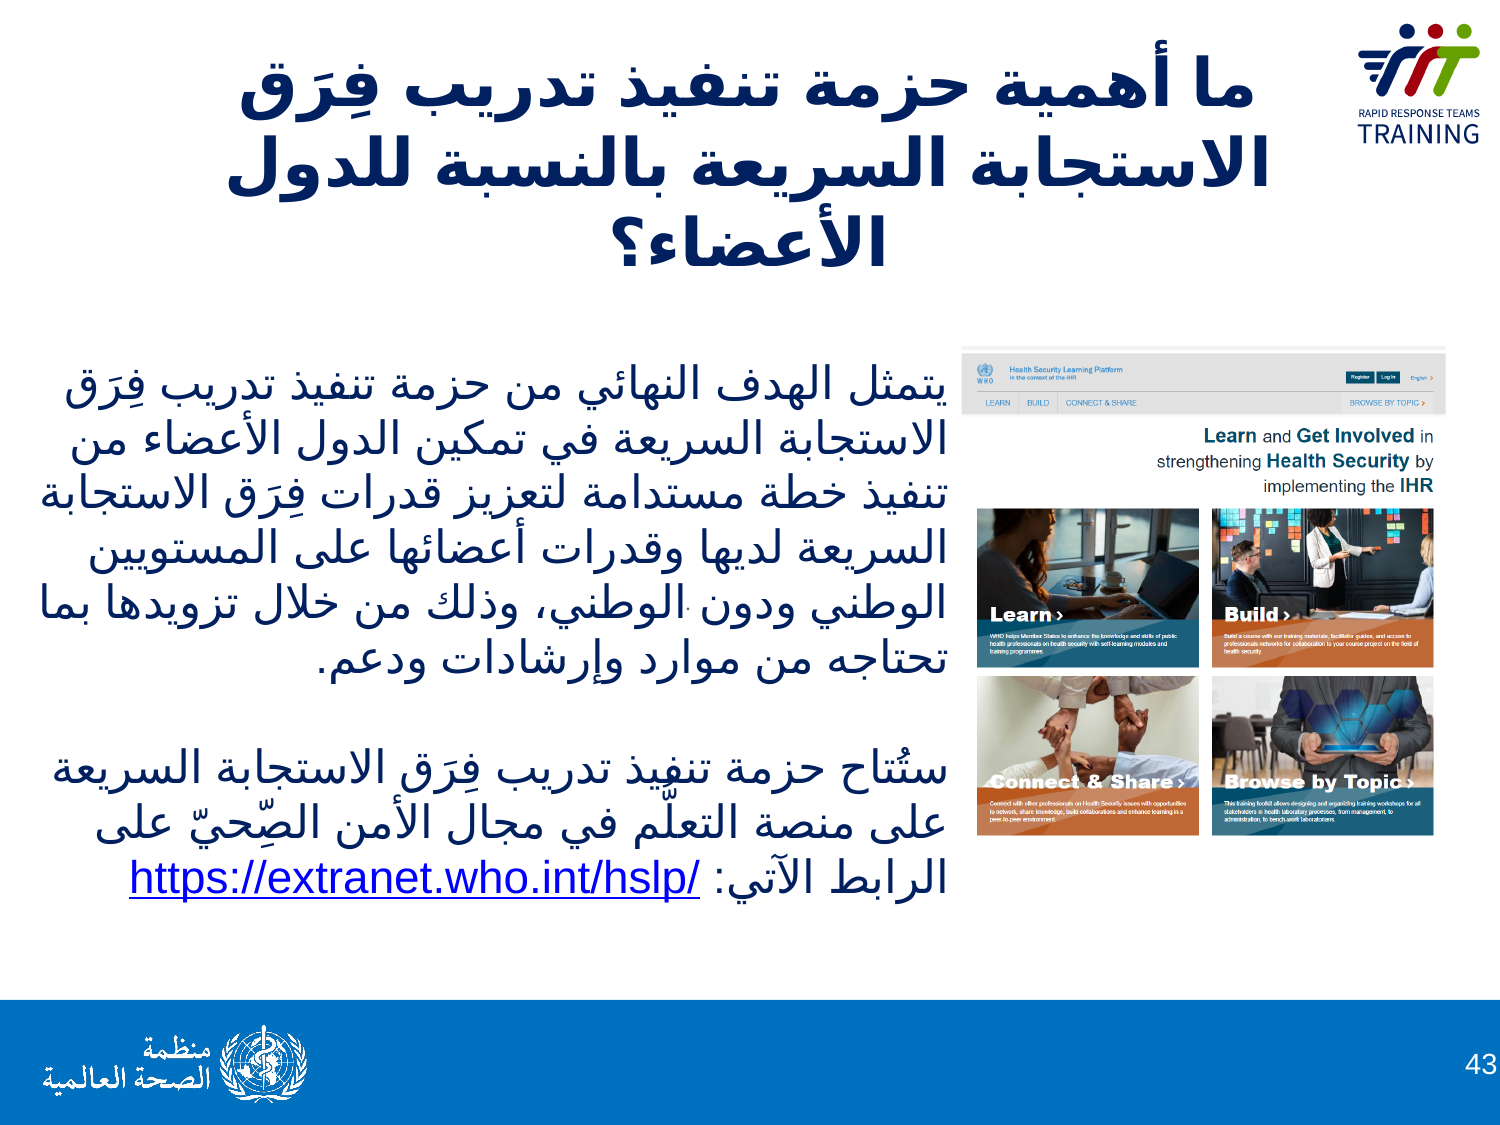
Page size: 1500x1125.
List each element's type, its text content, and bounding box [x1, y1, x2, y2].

picture [43, 1025, 307, 1103]
text_box . [93, 586, 694, 616]
text_box يتمثل الهدف النهائي من حزمة تنفيذ تدريب فِرَق الاستجابة السريعة في تمكين الدول الأعضاء من تنفيذ خطة مستدامة لتعزيز قدرات فِرَق الاستجابة السريعة لديها وقدرات أعضائها على المستويين الوطني ودون الوطني، وذلك من خلال تزويدها بما تحتاجه من موارد وإرشادات ودعم. ستُتاح حزمة تنفيذ تدريب فِرَق الاستجابة السريعة على منصة التعلُّم في مجال الأمن الصِّحيّ على الرابط الآتي: https://extranet.who.int/hslp/ [4, 351, 950, 933]
picture [1357, 23, 1480, 144]
picture [961, 346, 1446, 845]
title ما أهمية حزمة تنفيذ تدريب فِرَق الاستجابة السريعة بالنسبة للدول الأعضاء؟ [138, 37, 1362, 280]
